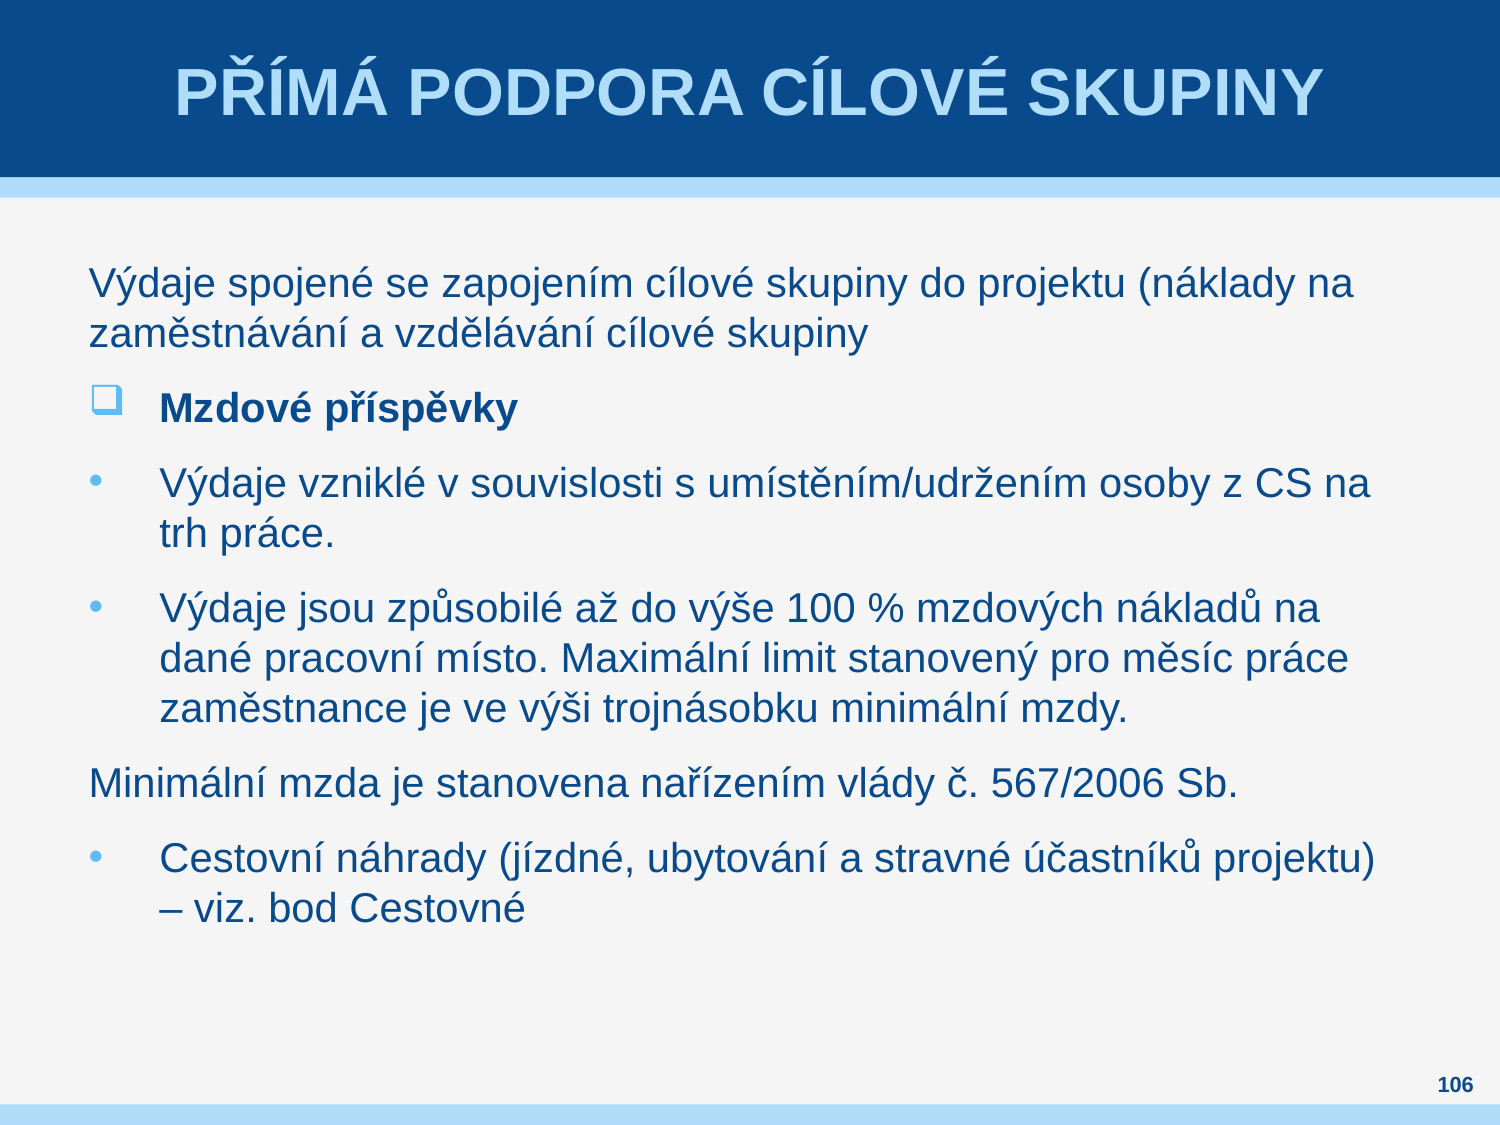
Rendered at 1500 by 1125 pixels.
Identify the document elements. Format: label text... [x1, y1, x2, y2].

title Přímá podpora cílové skupiny [59, 0, 1441, 178]
list Výdaje spojené se zapojením cílové skupiny do projektu (náklady na zaměstnávání a vzdělávání cílové skupiny Mzdové příspěvky Výdaje vzniklé v souvislosti s umístěním/udržením osoby z CS na trh práce. Výdaje jsou způsobilé až do výše 100 % mzdových nákladů na dané pracovní místo. Maximální limit stanovený pro měsíc práce zaměstnance je ve výši trojnásobku minimální mzdy. Minimální mzda je stanovena nařízením vlády č. 567/2006 Sb. Cestovní náhrady (jízdné, ubytování a stravné účastníků projektu) – viz. bod Cestovné [88, 255, 1412, 964]
slide_number 106 [1417, 1068, 1495, 1099]
